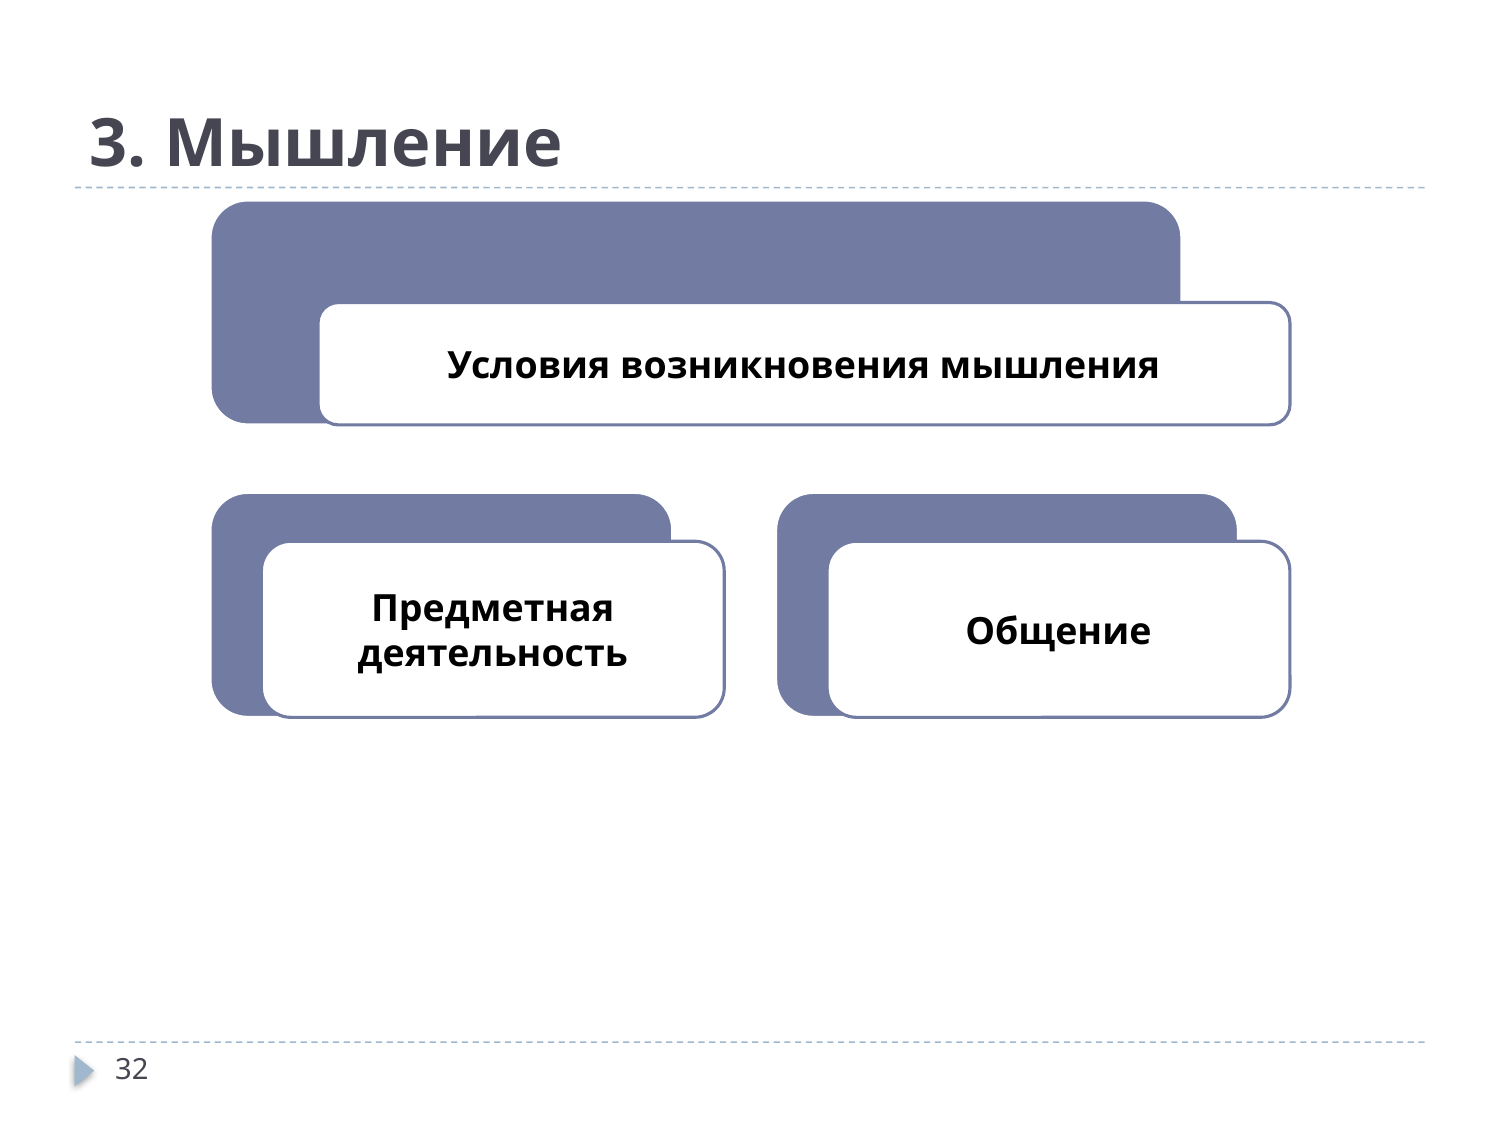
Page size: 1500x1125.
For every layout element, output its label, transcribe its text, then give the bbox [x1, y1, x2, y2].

slide_number 32 [100, 1042, 426, 1103]
title 3. Мышление [75, 24, 1425, 188]
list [74, 199, 1426, 1011]
